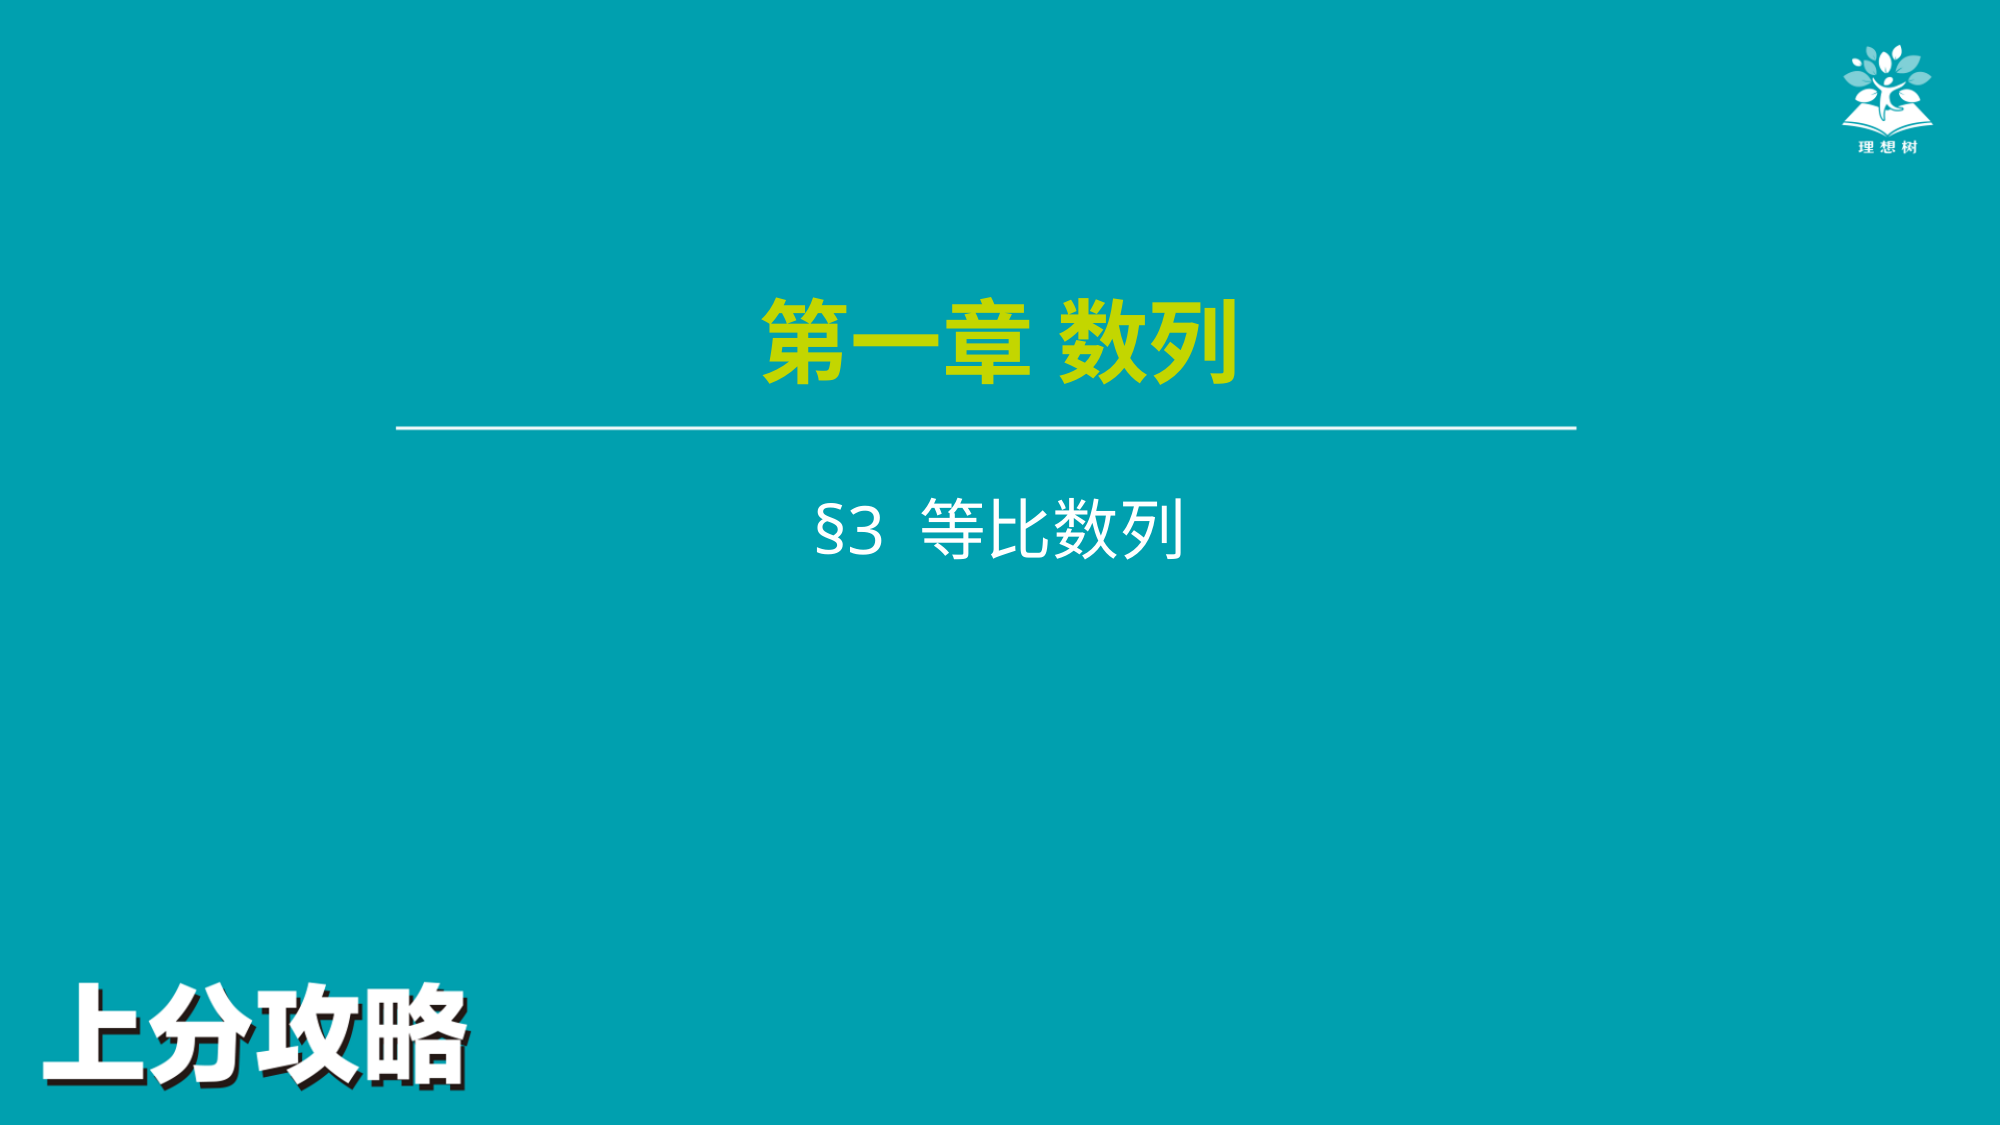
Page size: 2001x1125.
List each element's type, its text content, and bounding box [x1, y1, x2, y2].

text_box 第一章 数列 [0, 265, 2000, 413]
picture [0, 579, 2000, 1125]
text_box §3 等比数列 [0, 472, 2000, 579]
picture [0, 413, 2000, 472]
picture [0, 0, 2000, 265]
